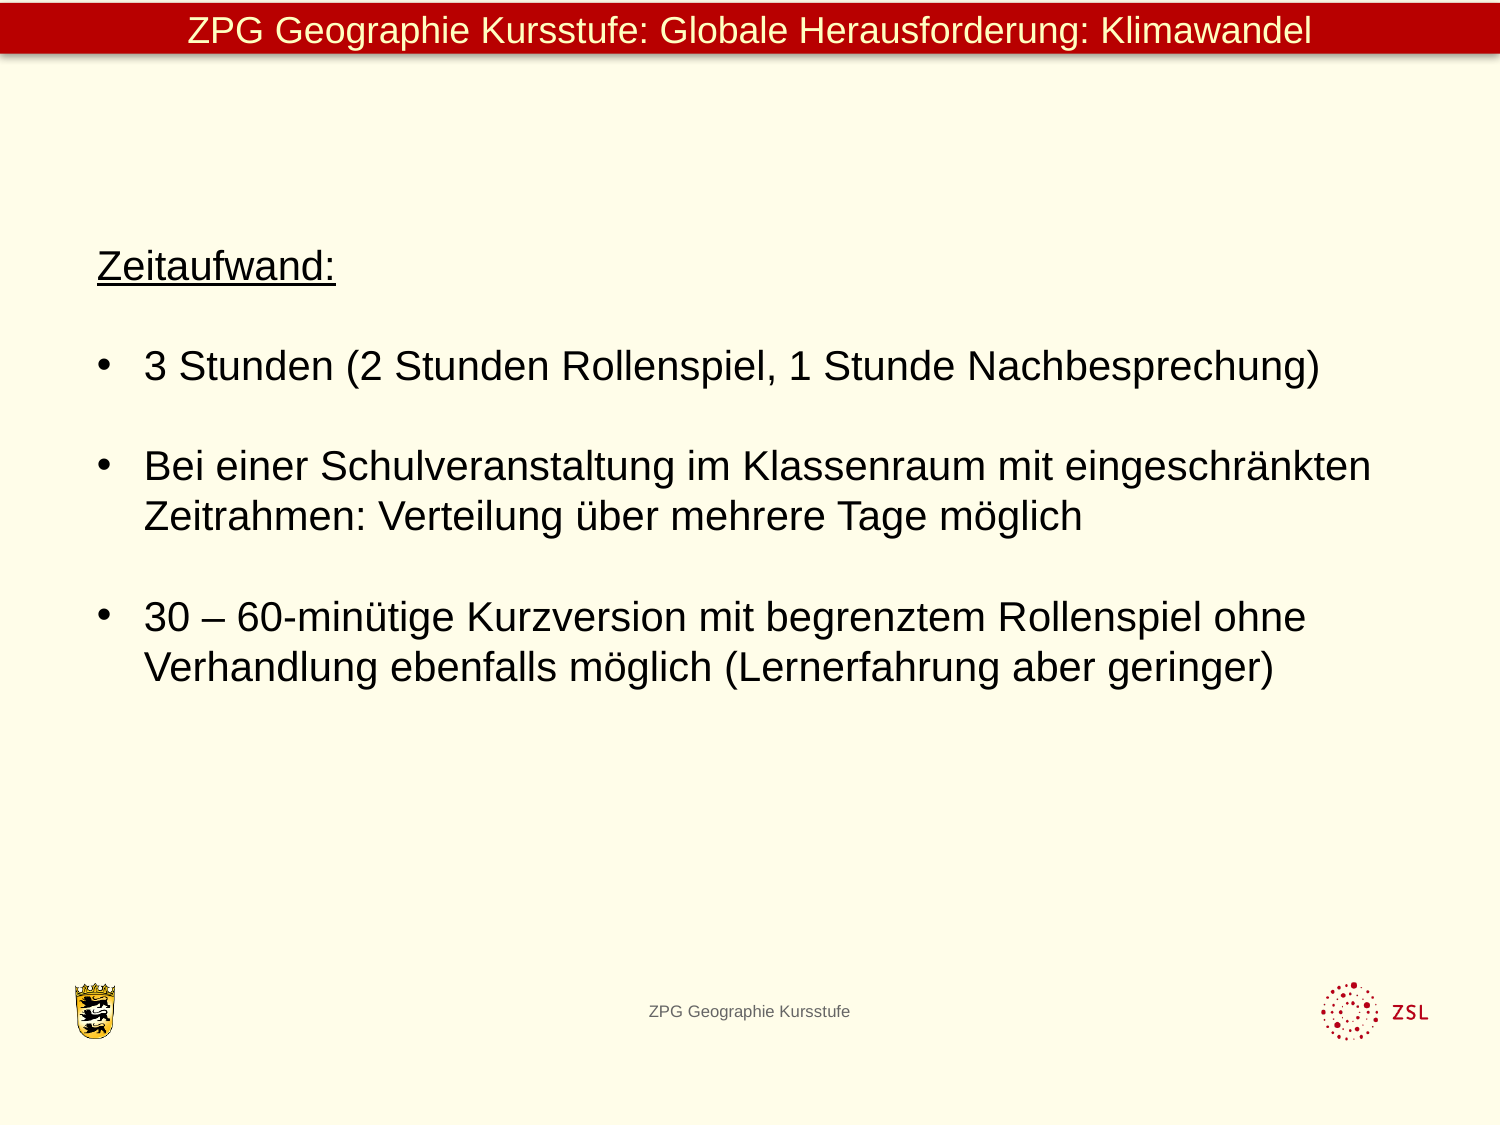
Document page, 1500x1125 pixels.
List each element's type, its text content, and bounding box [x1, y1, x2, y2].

picture [1320, 981, 1429, 1041]
picture [73, 981, 117, 1041]
text_box Zeitaufwand: 3 Stunden (2 Stunden Rollenspiel, 1 Stunde Nachbesprechung) Bei einer Schulveranstaltung im Klassenraum mit eingeschränkten Zeitrahmen: Verteilung über mehrere Tage möglich 30 – 60-minütige Kurzversion mit begrenztem Rollenspiel ohne Verhandlung ebenfalls möglich (Lernerfahrung aber geringer) [82, 231, 1418, 697]
